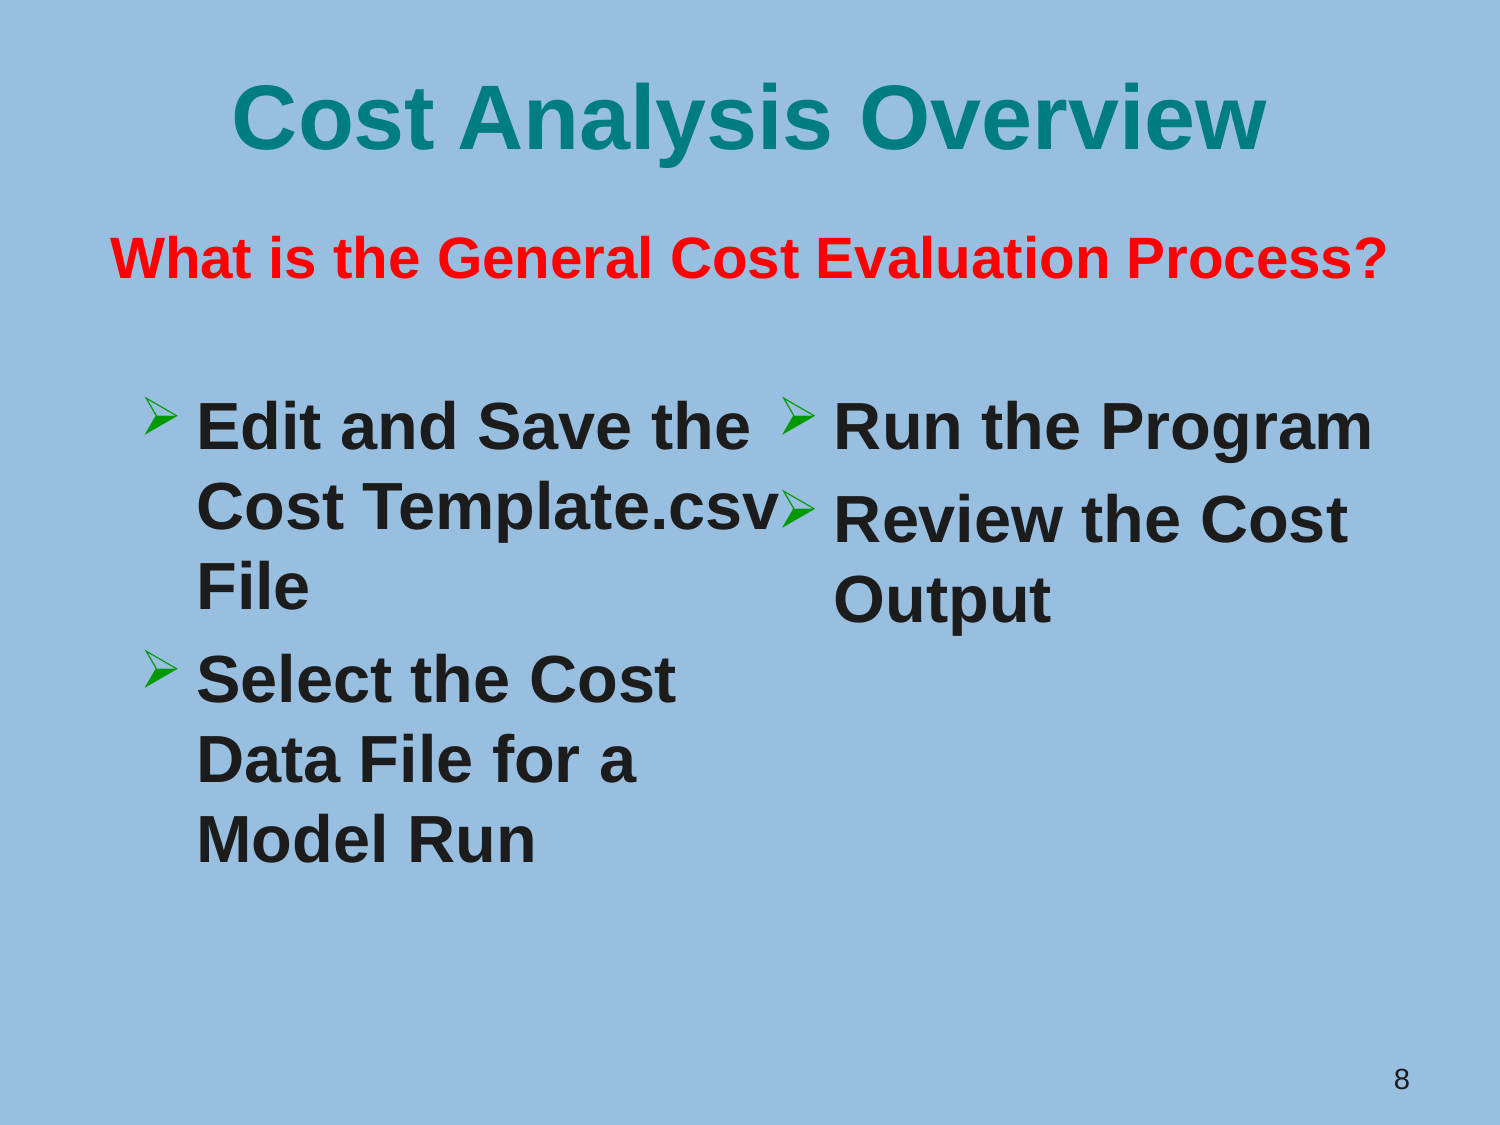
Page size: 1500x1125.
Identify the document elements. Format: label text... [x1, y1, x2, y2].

slide_number 8 [1074, 1024, 1426, 1103]
list Edit and Save the Cost Template.csv File Select the Cost Data File for a Model Run [124, 374, 801, 1063]
list Run the Program Review the Cost Output [762, 374, 1426, 1006]
title Cost Analysis Overview [0, 50, 1500, 175]
text_box What is the General Cost Evaluation Process? [87, 212, 1413, 298]
